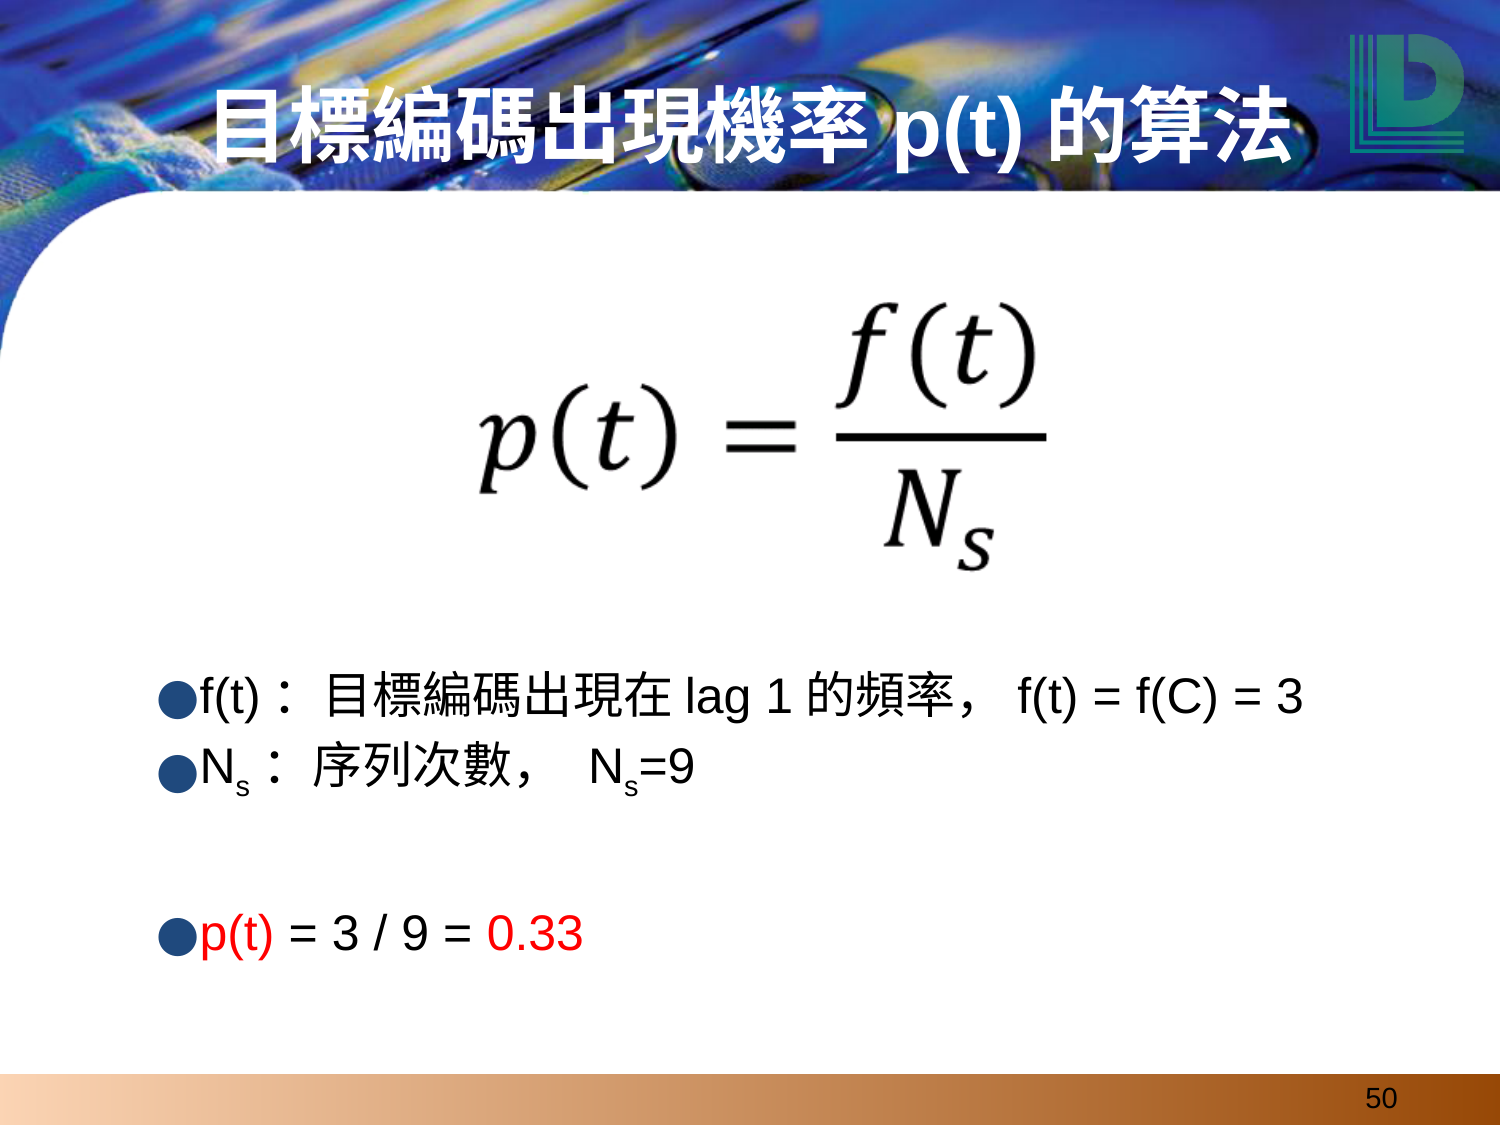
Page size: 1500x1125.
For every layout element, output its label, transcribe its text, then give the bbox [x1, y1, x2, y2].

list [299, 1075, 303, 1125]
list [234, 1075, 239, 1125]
slide_number ‹#› [1350, 1074, 1488, 1118]
list f(t)：目標編碼出現在lag 1的頻率，f(t) = f(C) = 3 Ns：序列次數， Ns=9 p(t) = 3 / 9 = 0.33 [103, 639, 1398, 1016]
picture [0, 0, 1500, 574]
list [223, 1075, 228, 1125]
table_cell 2 [369, 1075, 373, 1125]
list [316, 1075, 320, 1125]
title 目標編碼出現機率p(t)的算法 [103, 59, 1398, 189]
